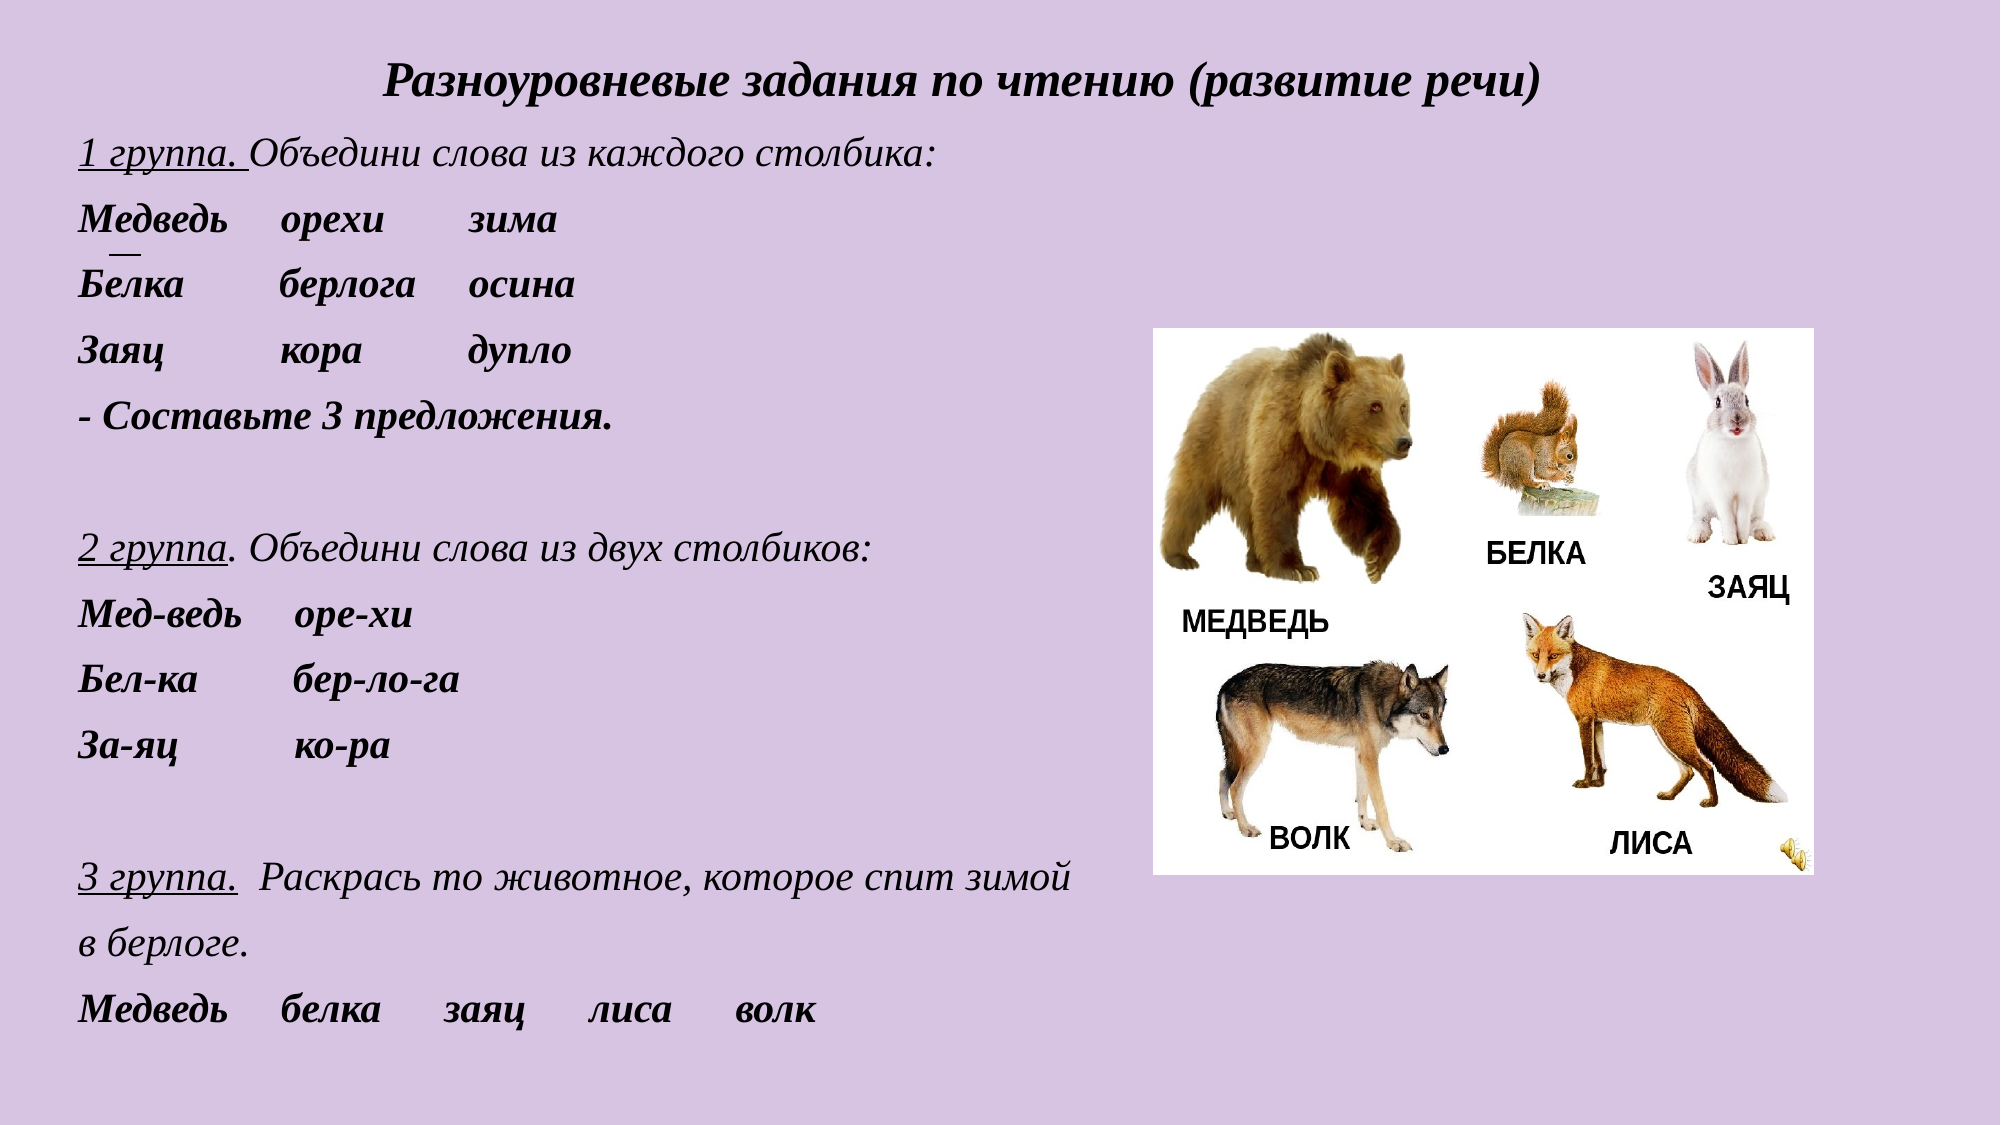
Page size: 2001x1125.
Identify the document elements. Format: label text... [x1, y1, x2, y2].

text_box [94, 194, 1971, 267]
picture [1153, 328, 1814, 875]
list Разноуровневые задания по чтению (развитие речи) 1 группа. Объедини слова из каждого столбика: Медведь орехи зима Белка берлога осина Заяц кора дупло - Составьте 3 предложения. 2 группа. Объедини слова из двух столбиков: Мед-ведь оре-хи Бел-ка бер-ло-га За-яц ко-ра 3 группа. Раскрась то животное, которое спит зимой в берлоге. Медведь белка заяц лиса волк [63, 38, 2000, 1086]
